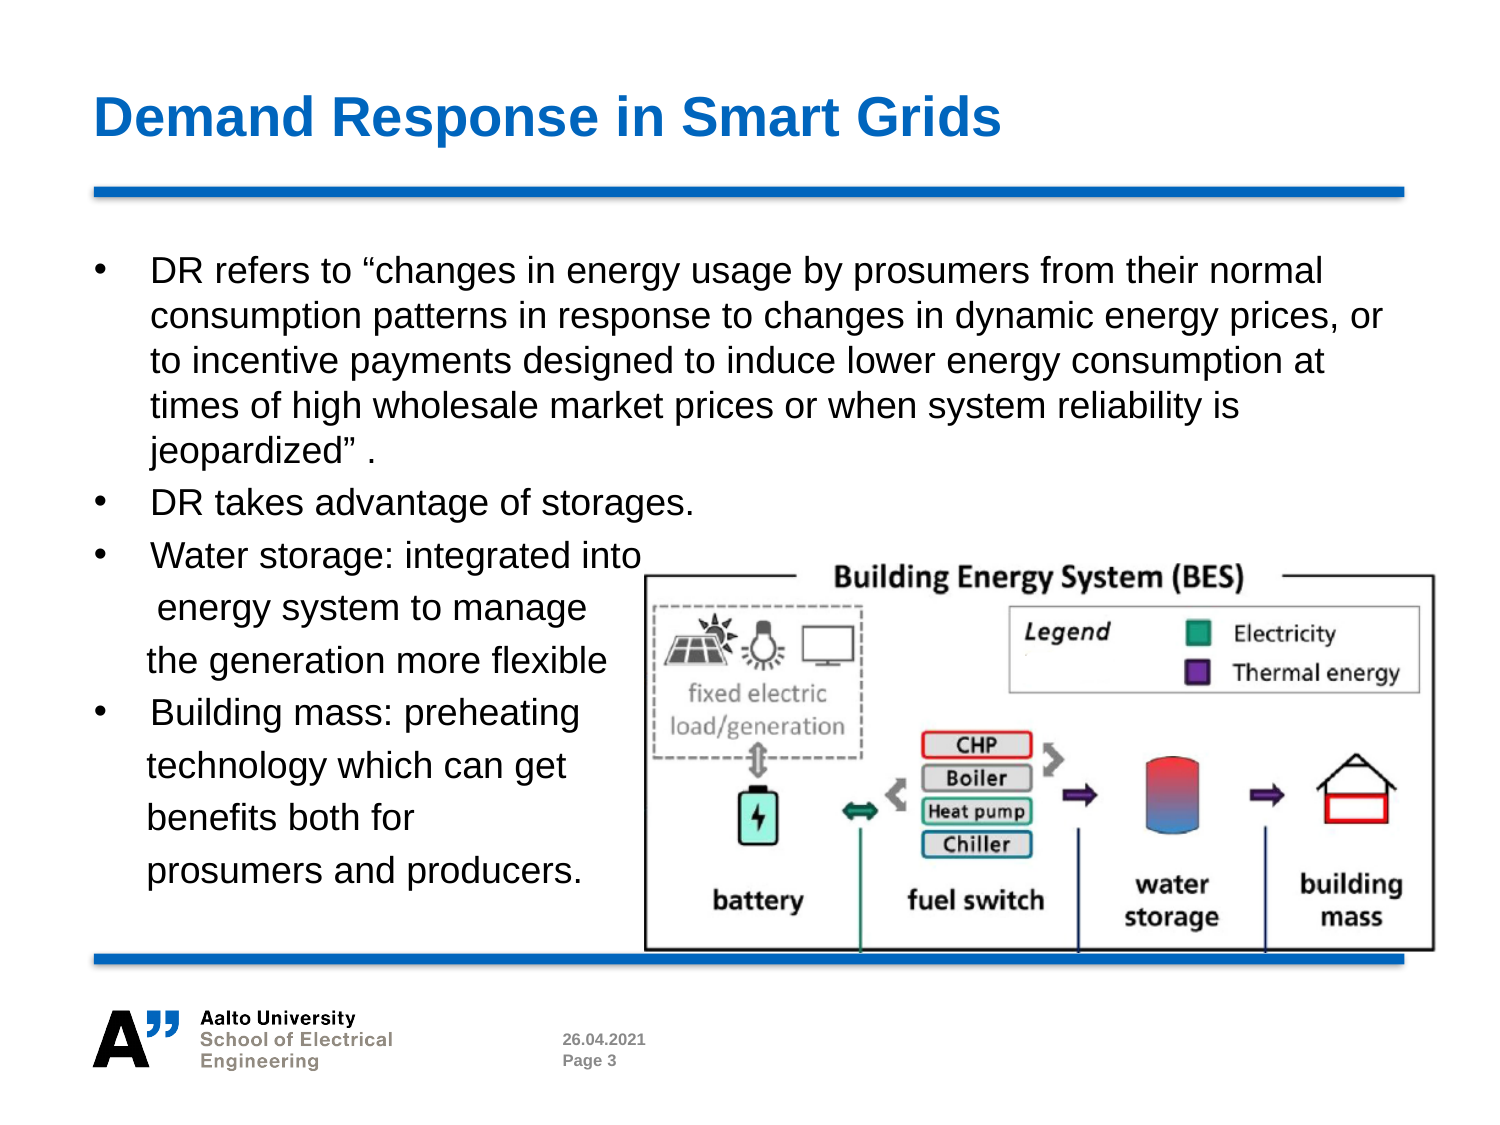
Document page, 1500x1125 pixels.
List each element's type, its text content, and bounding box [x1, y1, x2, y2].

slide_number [562, 1029, 816, 1050]
title Demand Response in Smart Grids [93, 80, 1369, 228]
picture [644, 562, 1441, 953]
list DR refers to “changes in energy usage by prosumers from their normal consumption patterns in response to changes in dynamic energy prices, or to incentive payments designed to induce lower energy consumption at times of high wholesale market prices or when system reliability is jeopardized” . DR takes advantage of storages. Water storage: integrated into energy system to manage the generation more flexible Building mass: preheating technology which can get benefits both for prosumers and producers. [93, 245, 1405, 925]
picture [35, 953, 449, 1125]
slide_number Page 3 [562, 1050, 816, 1071]
